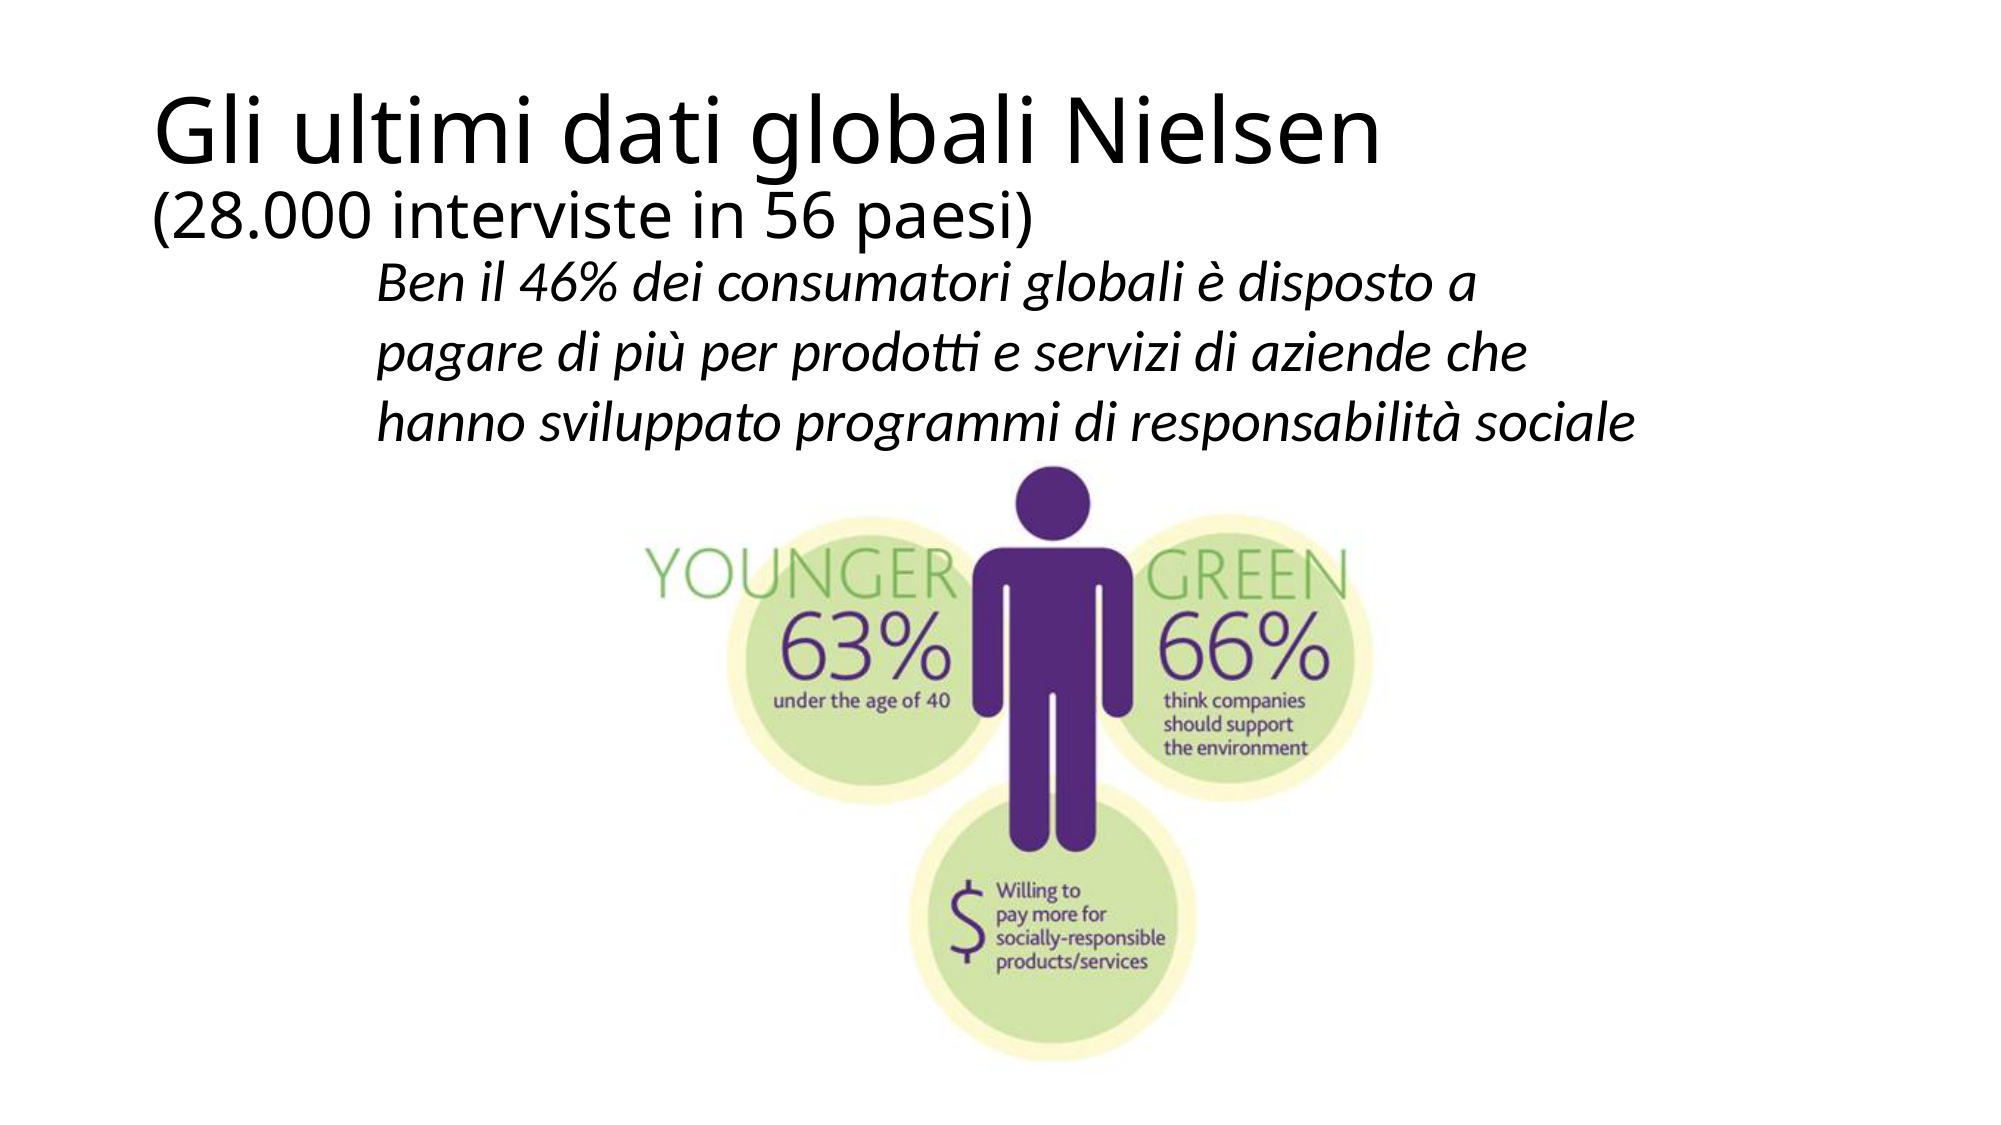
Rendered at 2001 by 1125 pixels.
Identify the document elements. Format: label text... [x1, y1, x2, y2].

title Gli ultimi dati globali Nielsen (28.000 interviste in 56 paesi) [137, 59, 1863, 278]
text_box Ben il 46% dei consumatori globali è disposto a pagare di più per prodotti e servizi di aziende che hanno sviluppato programmi di responsabilità sociale [361, 236, 1673, 461]
picture [633, 460, 1401, 1082]
